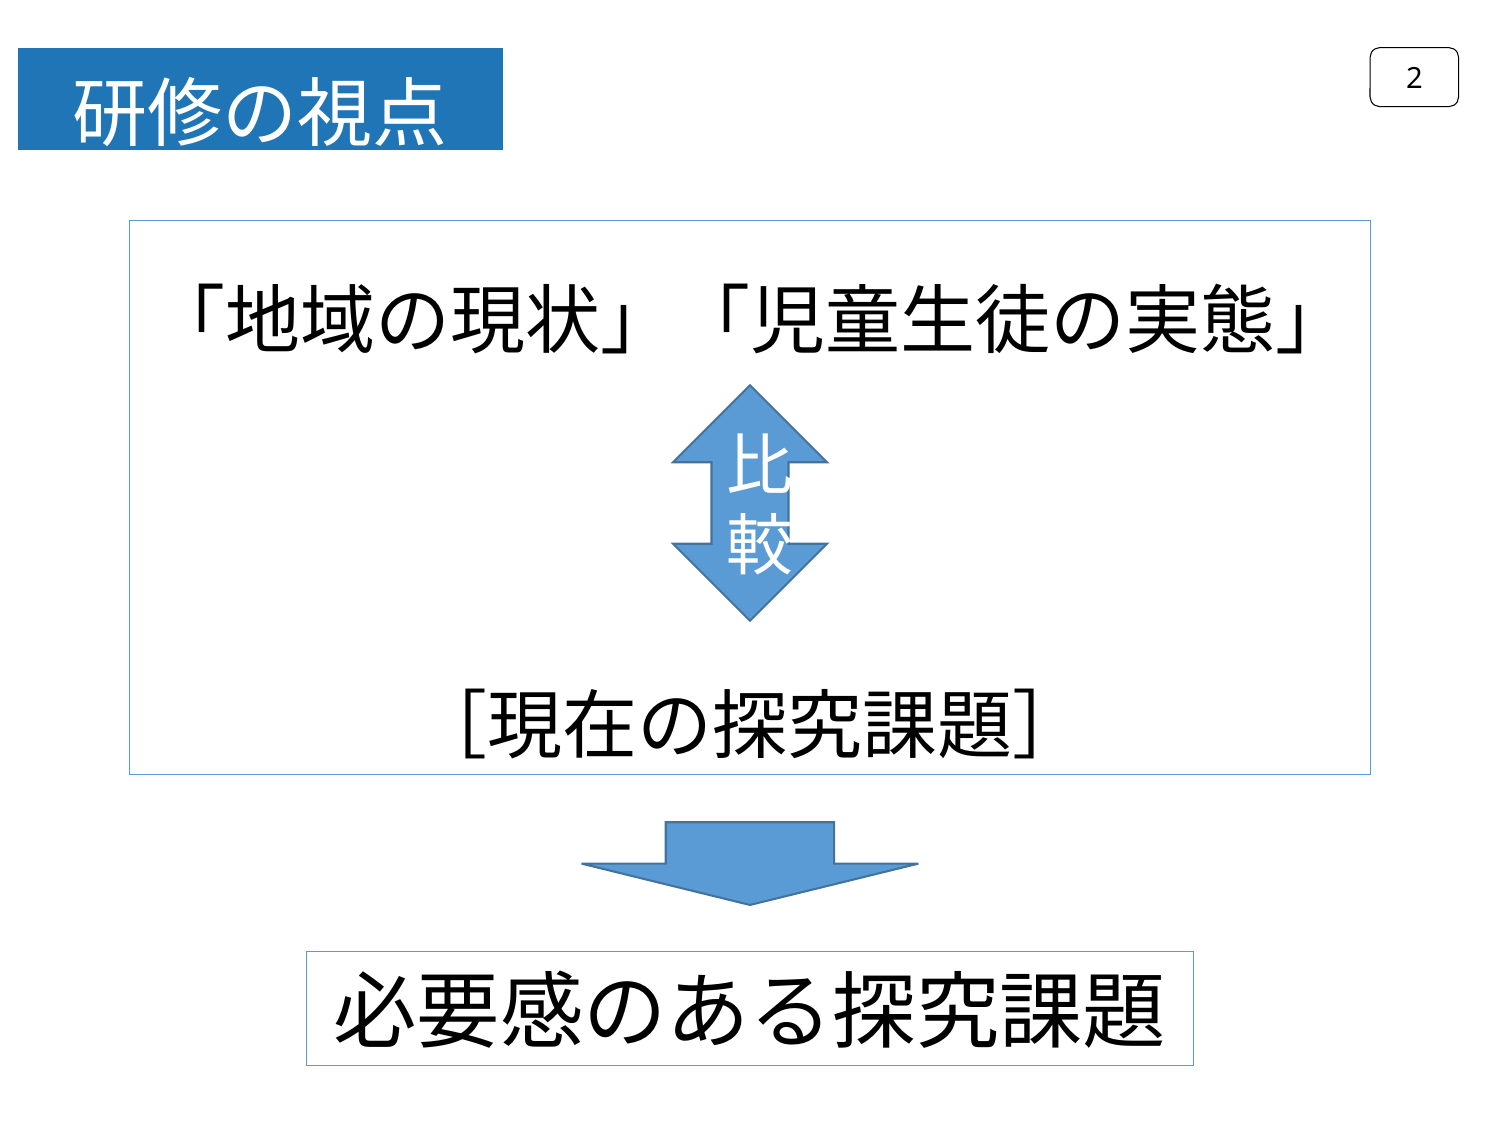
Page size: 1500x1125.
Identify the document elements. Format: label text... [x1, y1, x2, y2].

text_box 2 [1368, 46, 1460, 108]
text_box 比較 [670, 383, 830, 623]
text_box 研修の視点 [18, 48, 503, 150]
text_box 必要感のある探究課題 [306, 951, 1194, 1066]
text_box 「地域の現状」「児童生徒の実態」 ［現在の探究課題］ [129, 220, 1371, 775]
text_box [581, 821, 919, 907]
